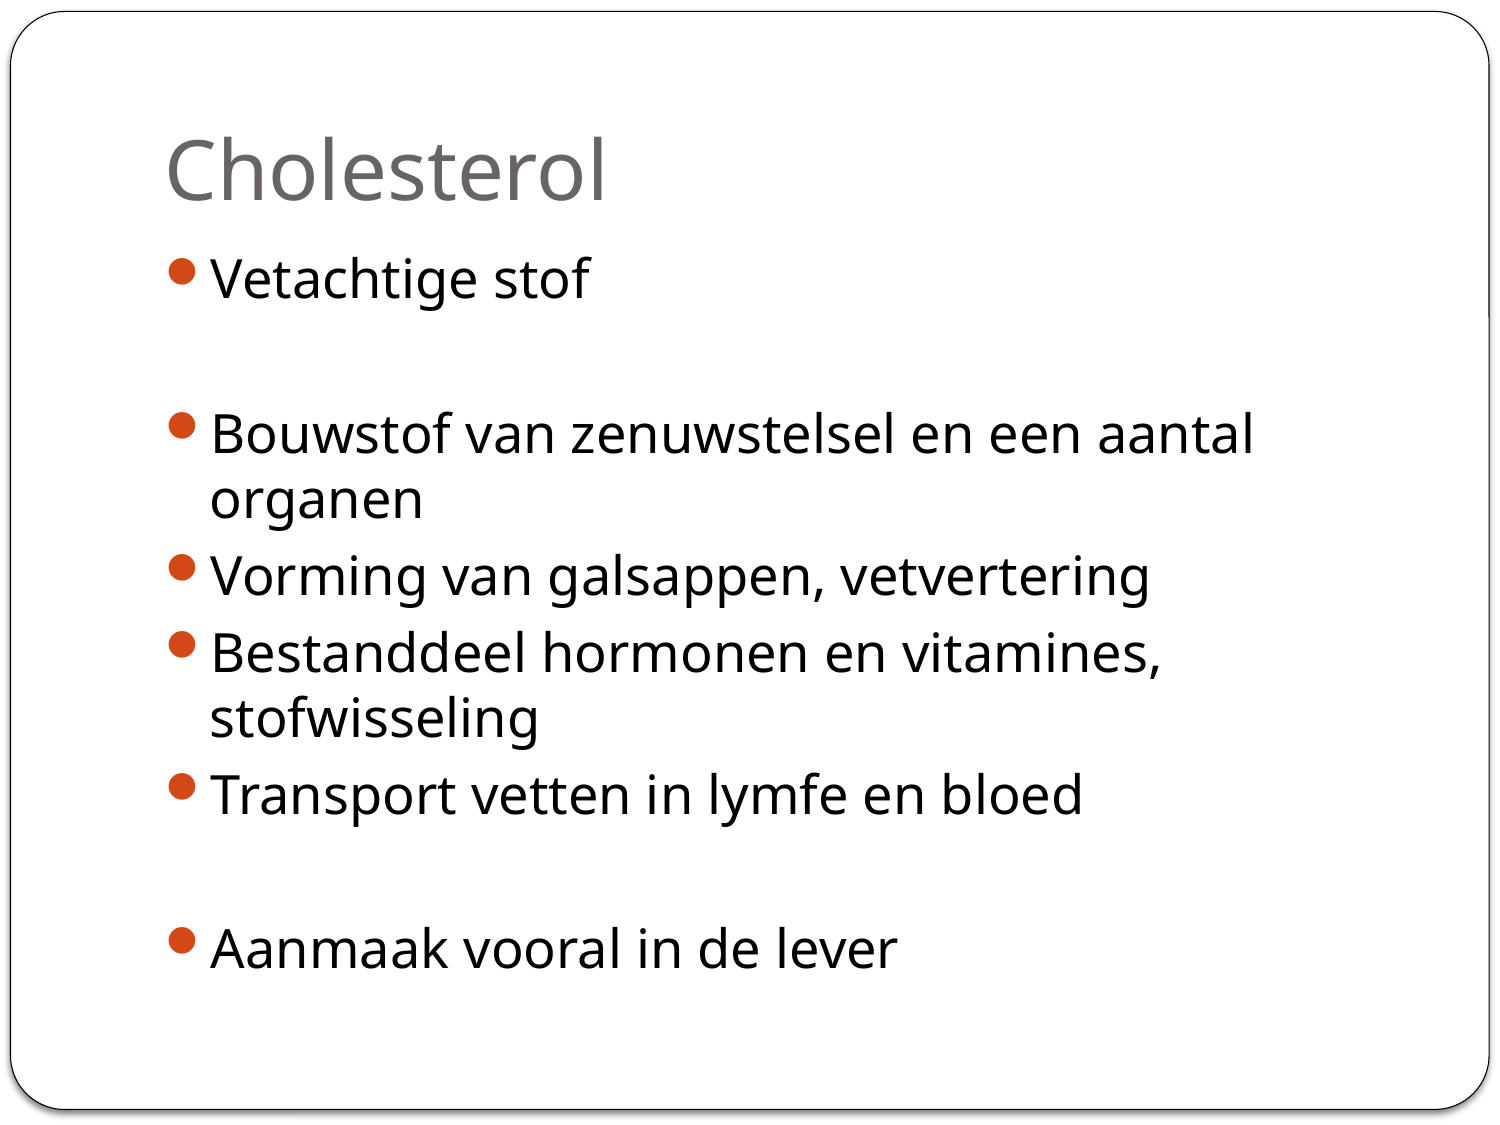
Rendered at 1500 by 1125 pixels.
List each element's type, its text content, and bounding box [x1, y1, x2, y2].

title Cholesterol [150, 45, 1425, 233]
list Vetachtige stof Bouwstof van zenuwstelsel en een aantal organen Vorming van galsappen, vetvertering Bestanddeel hormonen en vitamines, stofwisseling Transport vetten in lymfe en bloed Aanmaak vooral in de lever [150, 237, 1425, 988]
